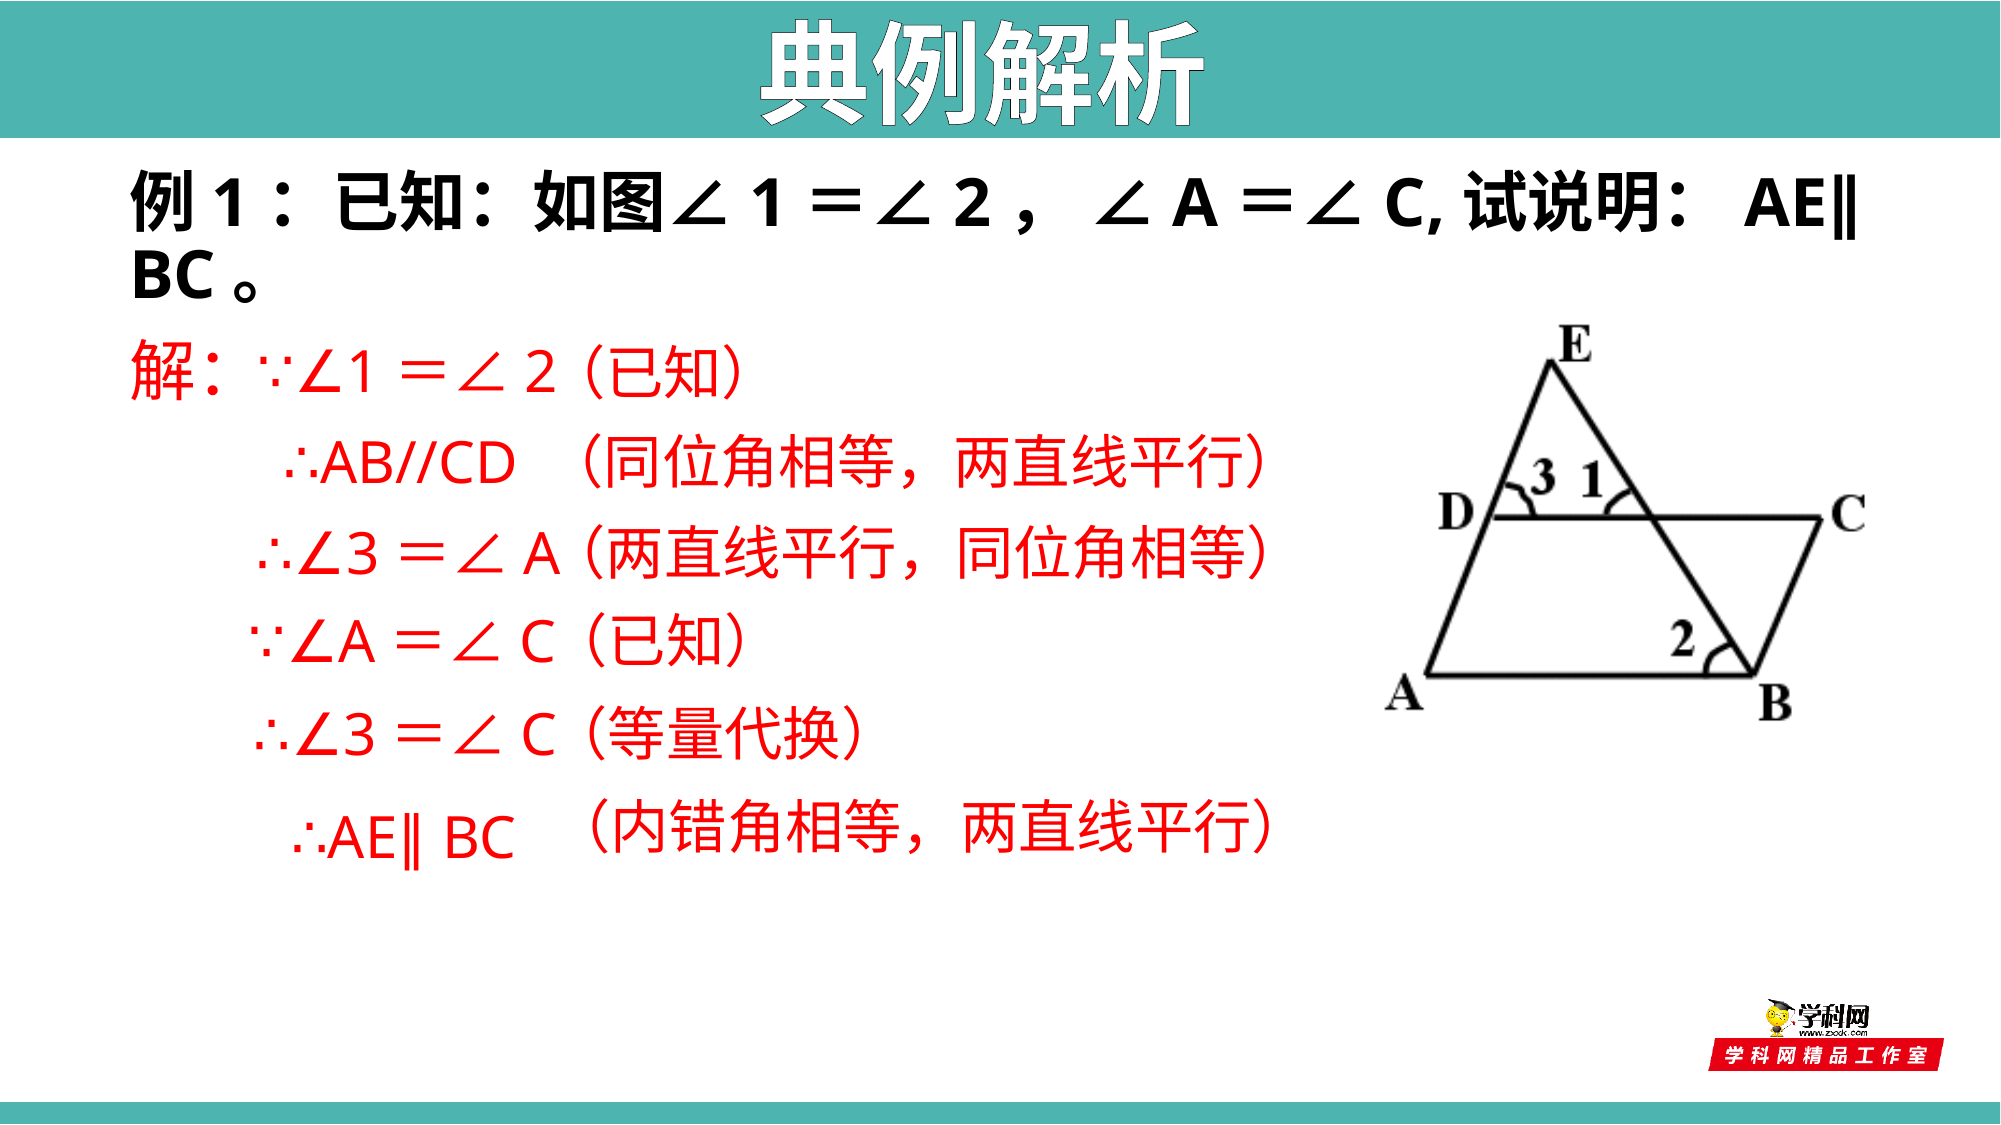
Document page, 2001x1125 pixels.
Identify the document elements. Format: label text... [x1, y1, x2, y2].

text_box ∵∠1＝∠2 [279, 335, 532, 411]
text_box ∴∠3＝∠A [242, 508, 576, 594]
picture [0, 1, 2001, 1124]
title 例1：已知：如图∠1＝∠2， ∠A＝∠C,试说明：AE∥ BC。 [114, 146, 1965, 335]
text_box 典例解析 [742, 0, 1223, 146]
text_box ∴AB//CD [268, 417, 533, 503]
text_box （等量代换） [534, 689, 915, 775]
text_box （已知） [532, 335, 796, 414]
text_box ∴AE∥ BC [276, 789, 532, 878]
text_box （两直线平行，同位角相等） [533, 509, 1321, 594]
text_box ∴∠3＝∠C [239, 689, 534, 774]
text_box （同位角相等，两直线平行） [531, 418, 1319, 503]
text_box ∵∠A＝∠C [234, 596, 534, 682]
text_box （内错角相等，两直线平行） [537, 783, 1325, 868]
text_box （已知） [534, 596, 798, 682]
text_box 解： [114, 335, 279, 417]
